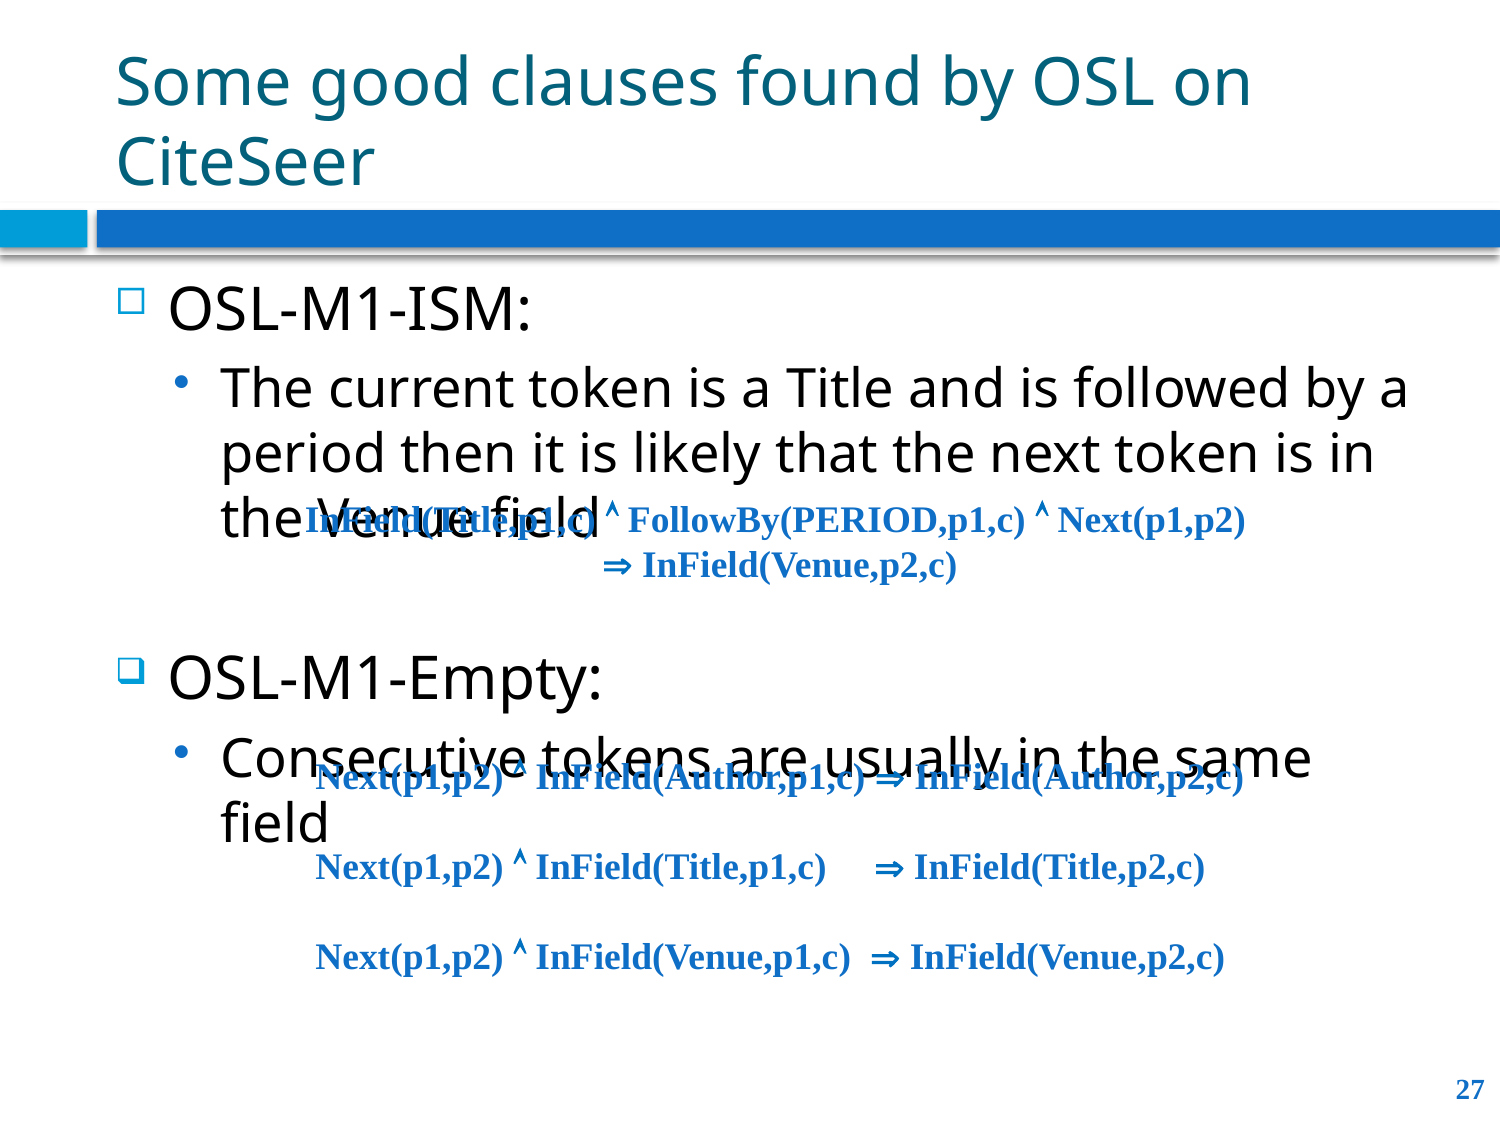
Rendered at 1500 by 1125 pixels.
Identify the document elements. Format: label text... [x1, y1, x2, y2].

text_box InField(Title,p1,c)  FollowBy(PERIOD,p1,c)  Next(p1,p2)  InField(Venue,p2,c) [198, 487, 1363, 600]
title Some good clauses found by OSL on CiteSeer [100, 37, 1438, 200]
text_box Next(p1,p2)  InField(Author,p1,c)  InField(Author,p2,c) Next(p1,p2)  InField(Title,p1,c)  InField(Title,p2,c) Next(p1,p2)  InField(Venue,p1,c)  InField(Venue,p2,c) [300, 745, 1260, 985]
slide_number 27 [1425, 1050, 1500, 1125]
list OSL-M1-ISM: The current token is a Title and is followed by a period then it is likely that the next token is in the Venue field OSL-M1-Empty: Consecutive tokens are usually in the same field [100, 262, 1438, 1000]
